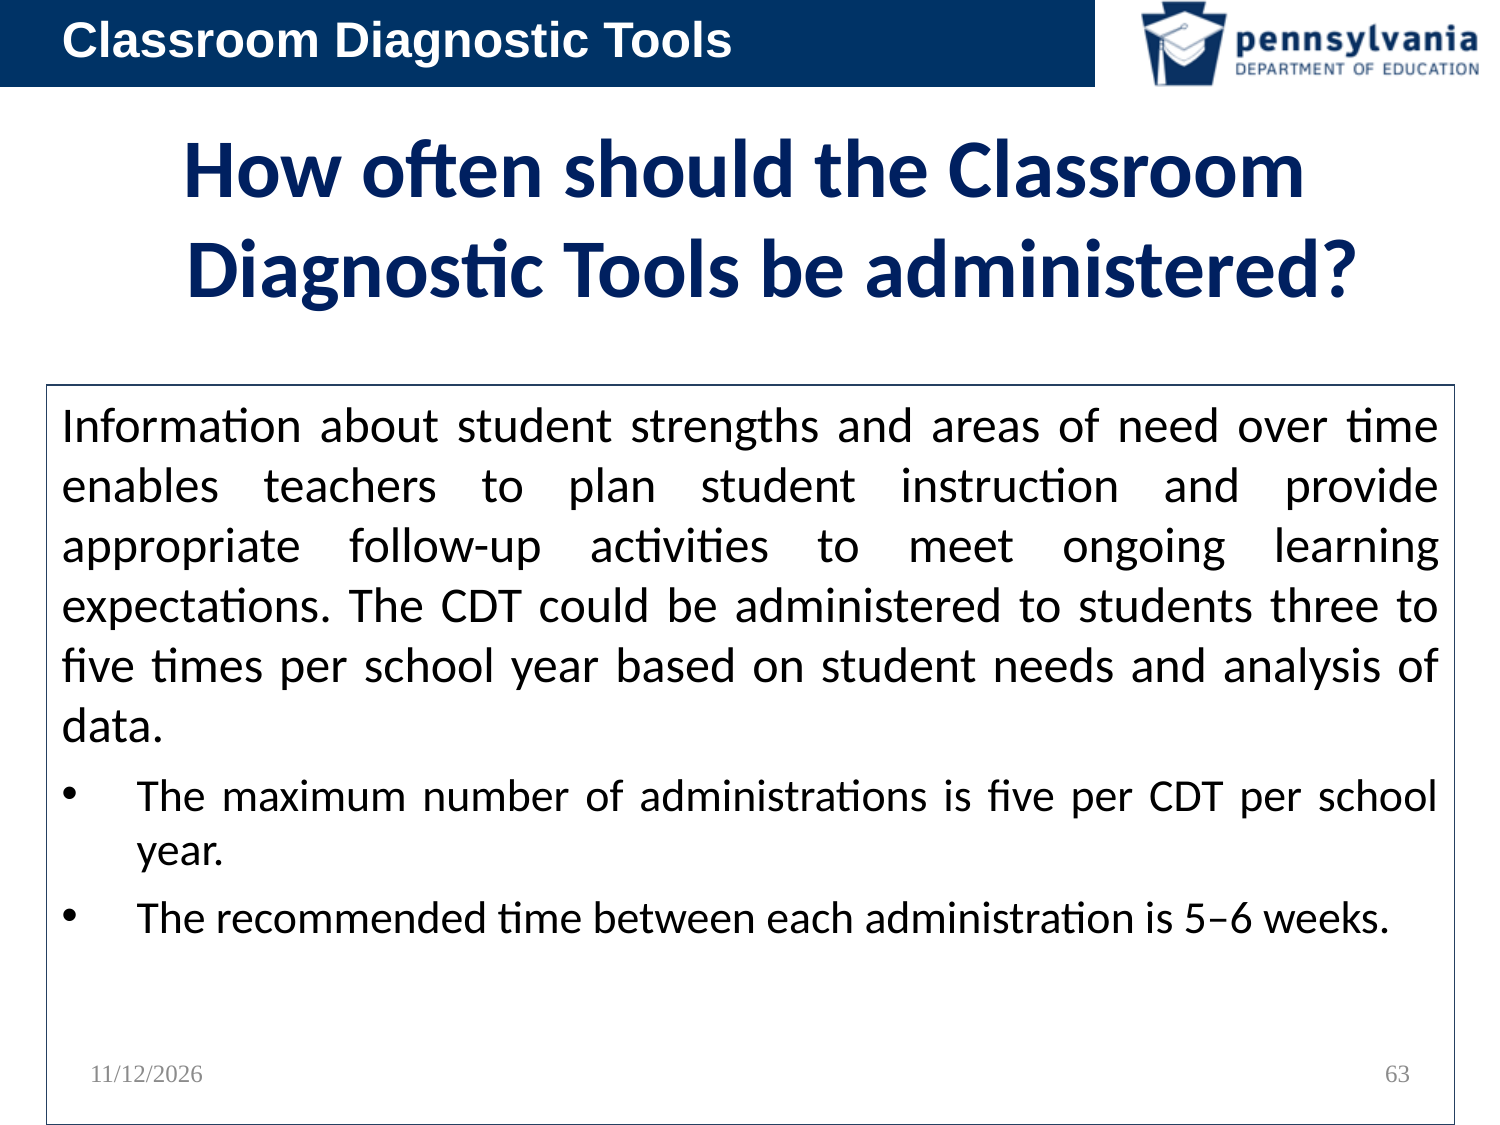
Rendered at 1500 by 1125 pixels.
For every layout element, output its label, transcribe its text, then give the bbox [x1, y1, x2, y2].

picture [1134, 0, 1485, 90]
list Information about student strengths and areas of need over time enables teachers to plan student instruction and provide appropriate follow-up activities to meet ongoing learning expectations. The CDT could be administered to students three to five times per school year based on student needs and analysis of data. The maximum number of administrations is five per CDT per school year. The recommended time between each administration is 5–6 weeks. [46, 384, 1455, 1125]
slide_number 63 [1074, 1042, 1425, 1103]
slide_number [75, 1042, 425, 1103]
title How often should the Classroom Diagnostic Tools be administered? [70, 219, 1421, 384]
